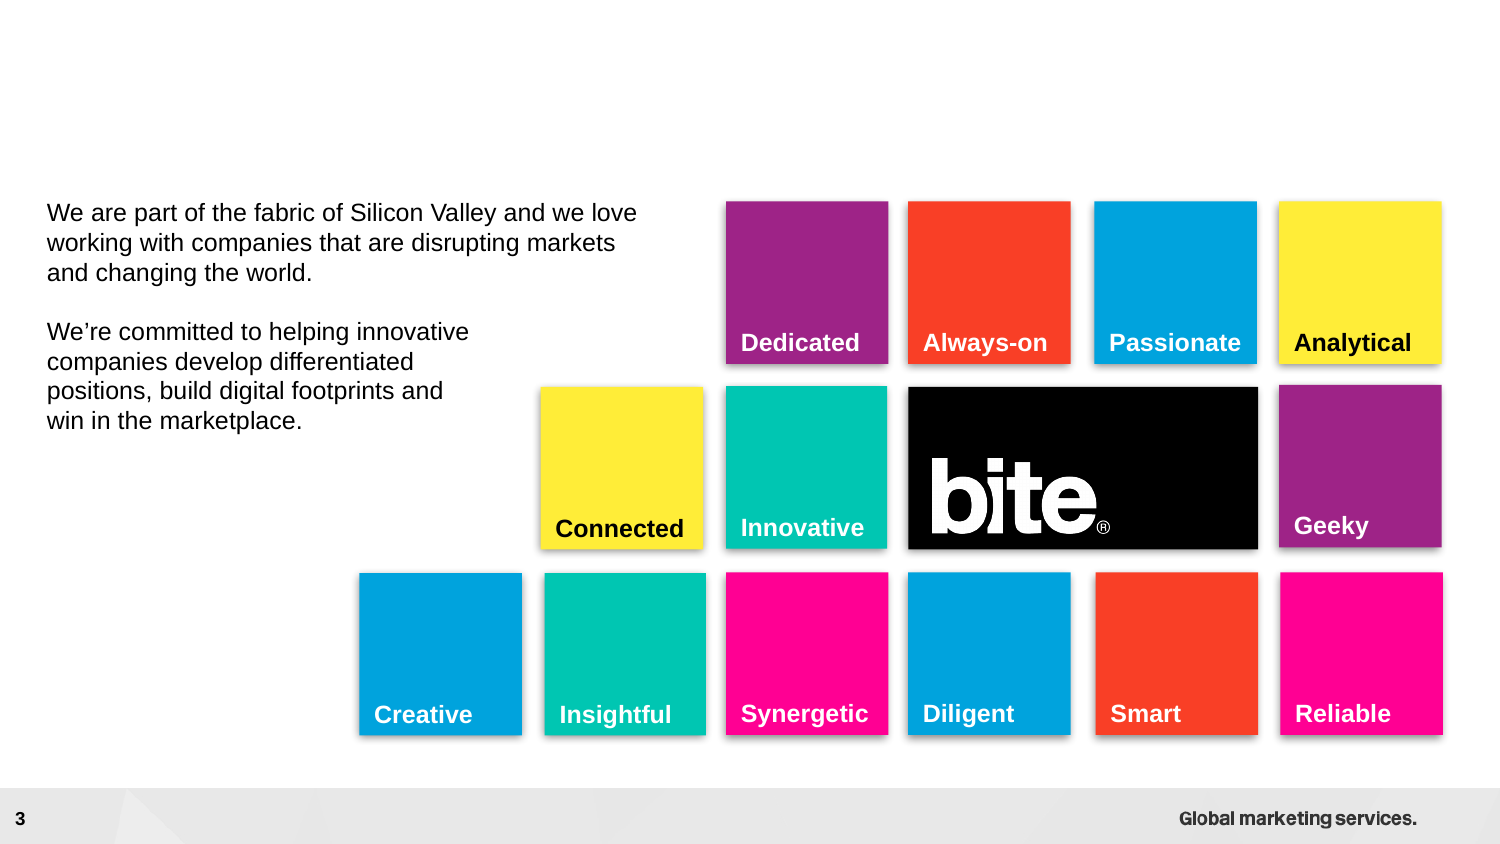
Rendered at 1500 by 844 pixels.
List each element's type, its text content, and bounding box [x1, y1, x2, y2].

text_box Creative [359, 572, 523, 736]
text_box Passionate [1094, 201, 1258, 365]
text_box Diligent [907, 572, 1071, 736]
text_box Geeky [1278, 384, 1442, 548]
text_box Smart [1095, 572, 1259, 736]
text_box Connected [540, 386, 704, 550]
text_box Innovative [725, 385, 888, 549]
picture [0, 0, 1500, 844]
text_box Analytical [1278, 201, 1442, 365]
text_box Insightful [544, 572, 707, 736]
slide_number 3 [0, 792, 59, 844]
list We are part of the fabric of Silicon Valley and we love working with companies that are disrupting markets and changing the world. [31, 188, 676, 357]
text_box Dedicated [725, 201, 889, 365]
text_box Reliable [1280, 572, 1444, 736]
text_box Always-on [907, 201, 1071, 365]
text_box [908, 386, 1259, 550]
text_box Synergetic [725, 572, 889, 736]
text_box We’re committed to helping innovative companies develop differentiated positions, build digital footprints and win in the marketplace. [31, 307, 493, 456]
